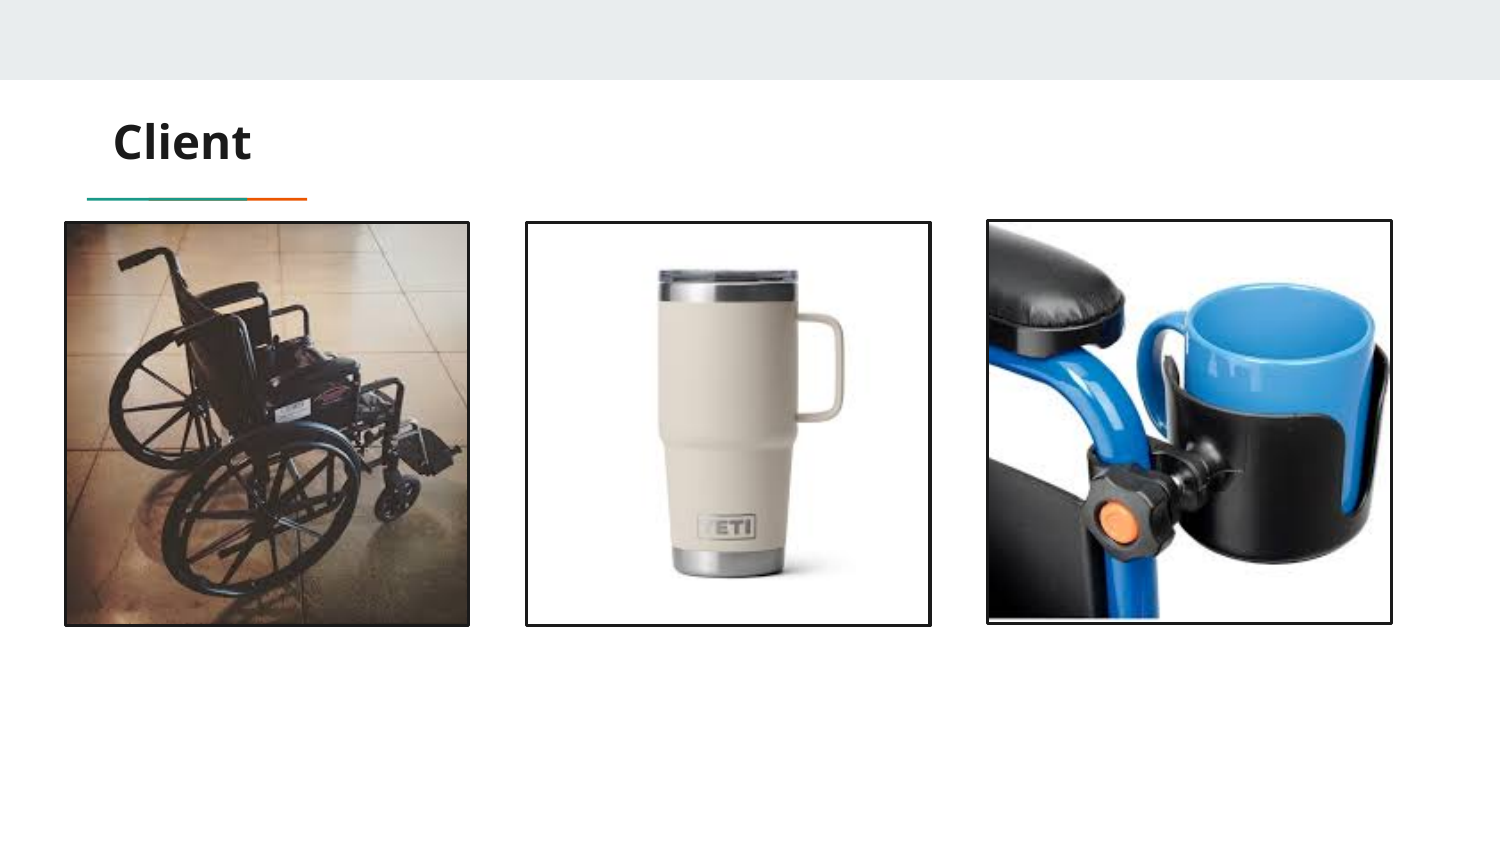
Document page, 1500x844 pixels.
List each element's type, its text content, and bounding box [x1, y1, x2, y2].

picture [989, 221, 1390, 623]
picture [527, 223, 929, 625]
title Client [97, 96, 1359, 185]
picture [66, 223, 468, 625]
